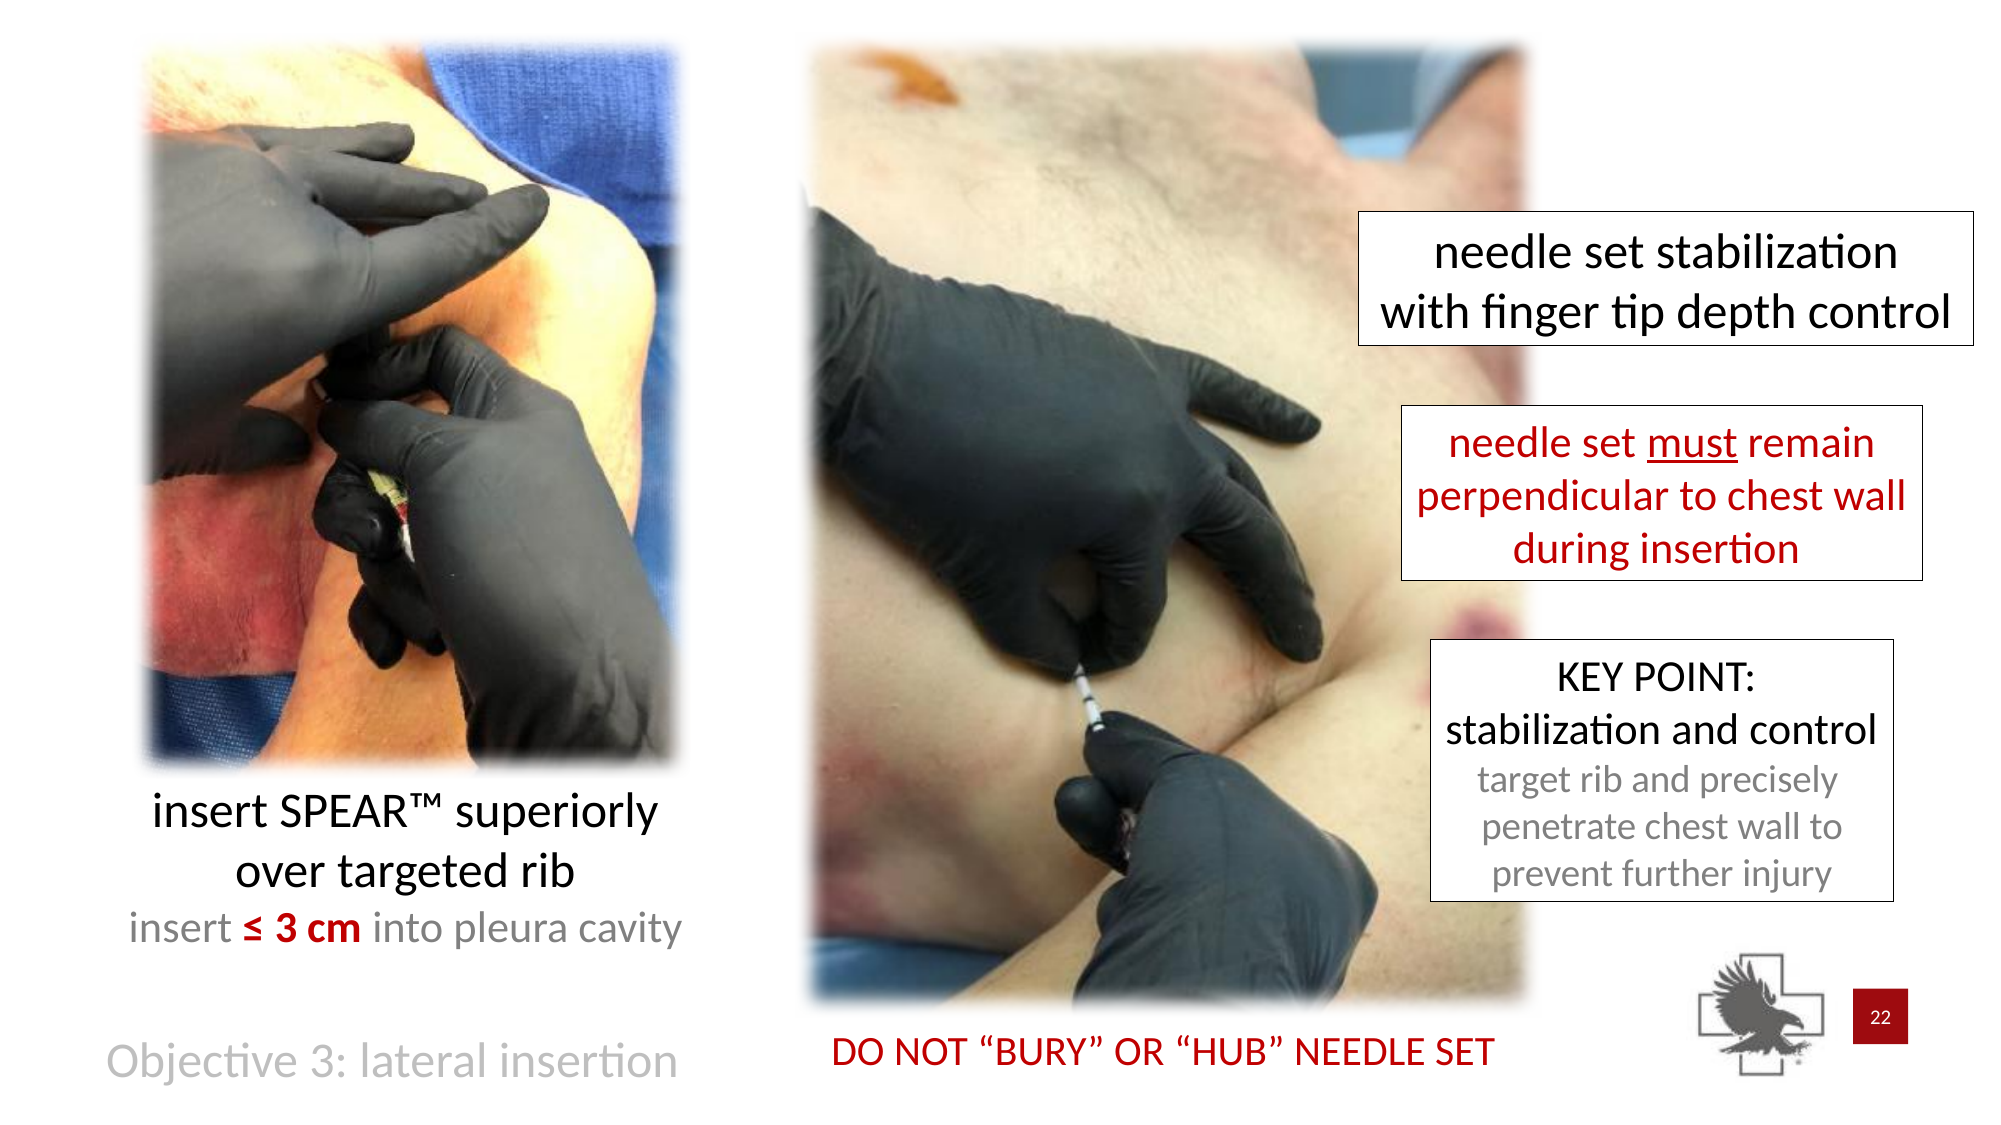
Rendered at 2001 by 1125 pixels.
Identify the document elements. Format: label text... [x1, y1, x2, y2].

picture [38, 62, 784, 751]
text_box needle set stabilization with finger tip depth control [1542, 211, 1974, 346]
text_box Objective 3: lateral insertion [91, 1019, 726, 1095]
text_box needle set must remain perpendicular to chest wall during insertion [1542, 405, 1923, 581]
text_box DO NOT “BURY” OR “HUB” NEEDLE SET [804, 1018, 1532, 1082]
slide_number 22 [1853, 988, 1909, 1045]
text_box KEY POINT: stabilization and control target rib and precisely penetrate chest wall to prevent further injury [1542, 639, 1894, 902]
text_box insert SPEAR™ superiorly over targeted rib insert ≤ 3 cm into pleura cavity [113, 770, 709, 959]
picture [795, 32, 1542, 1018]
picture [1686, 939, 1842, 1089]
